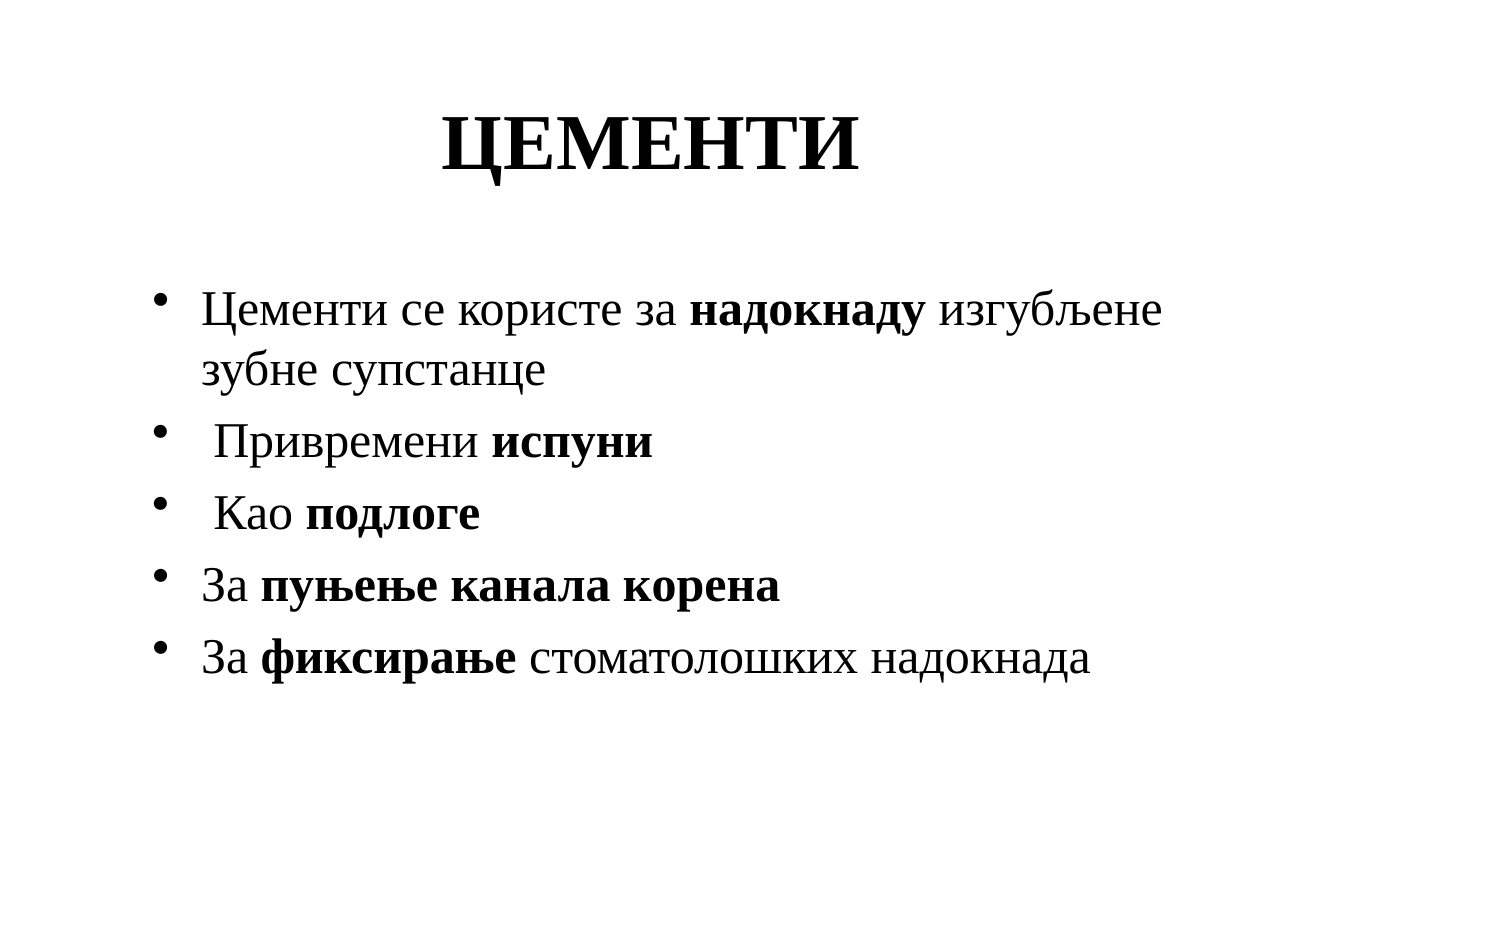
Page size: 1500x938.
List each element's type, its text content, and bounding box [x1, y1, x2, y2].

text_box Цементи се користе за надокнаду изгубљене зубне супстанце Привремени испуни Као подлоге За пуњење канала корена За фиксирање стоматолошких надокнада [150, 275, 1337, 684]
title ЦЕМЕНТИ [12, 4, 1488, 247]
